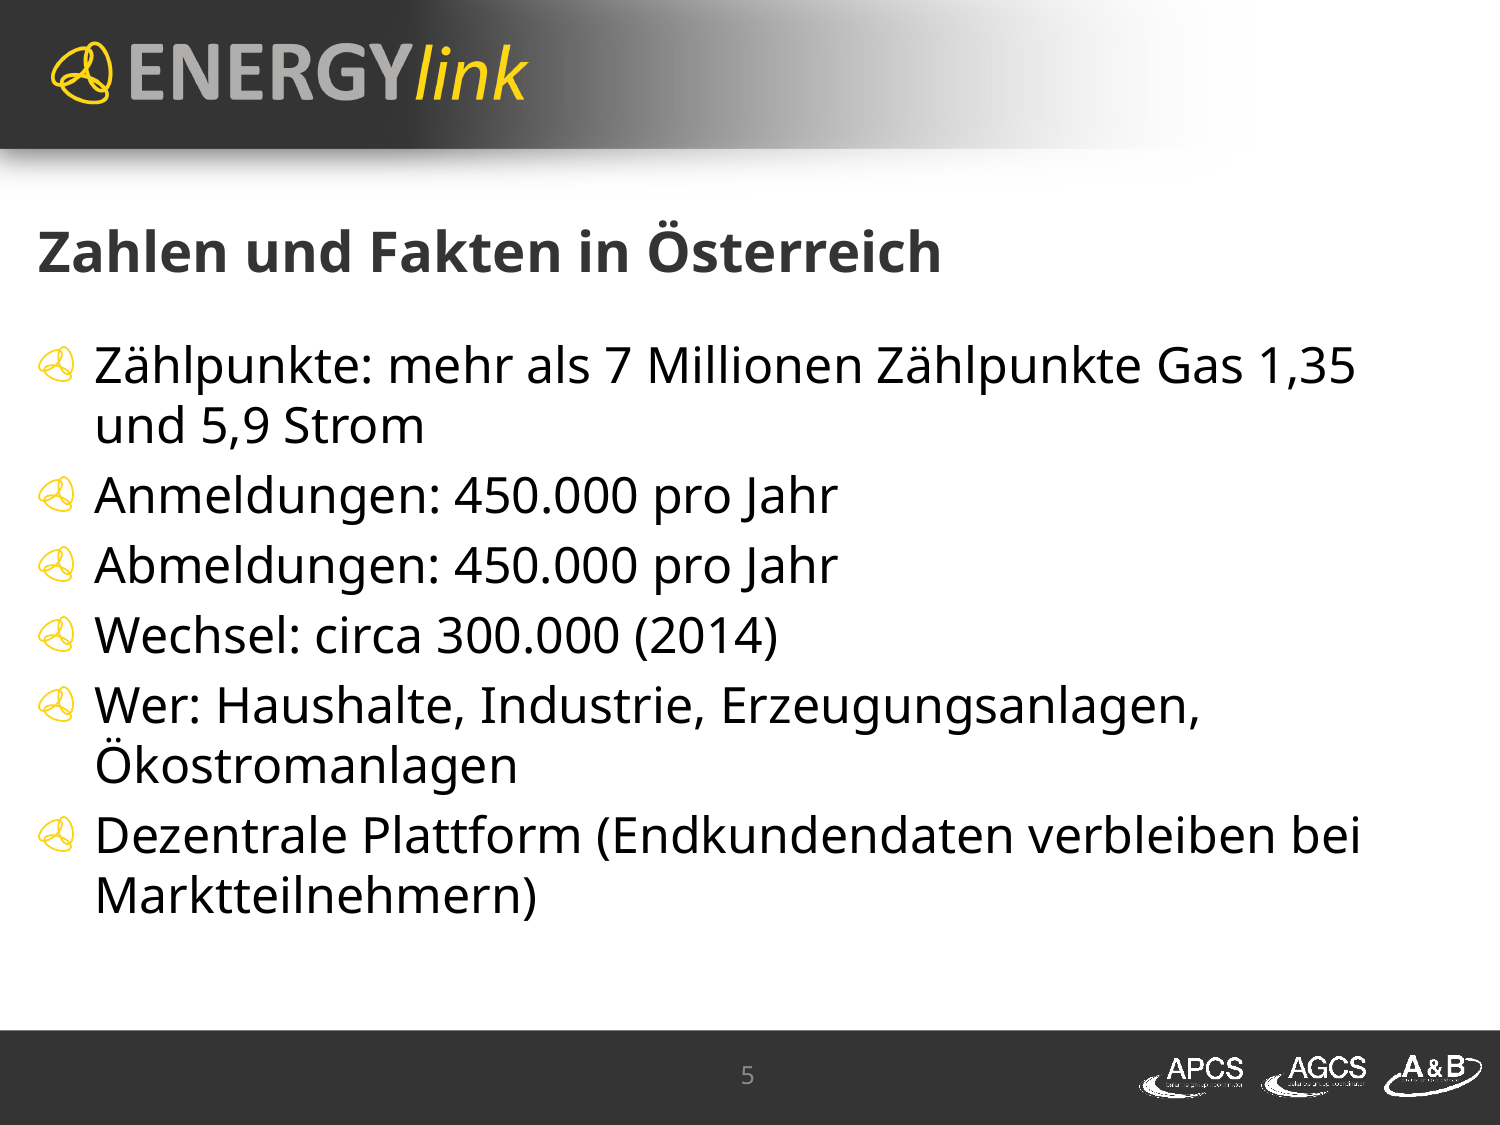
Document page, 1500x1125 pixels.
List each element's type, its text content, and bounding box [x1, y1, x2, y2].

picture [1384, 1055, 1482, 1097]
picture [1139, 1057, 1243, 1099]
picture [38, 616, 74, 652]
picture [1261, 1056, 1366, 1098]
title Zahlen und Fakten in Österreich [23, 184, 1468, 316]
picture [38, 686, 74, 722]
picture [38, 476, 74, 512]
picture [38, 346, 74, 382]
picture [38, 546, 74, 582]
slide_number 5 [572, 1046, 923, 1107]
picture [38, 816, 74, 852]
picture [0, 0, 1329, 231]
list Zählpunkte: mehr als 7 Millionen Zählpunkte Gas 1,35 und 5,9 Strom Anmeldungen: 450.000 pro Jahr Abmeldungen: 450.000 pro Jahr Wechsel: circa 300.000 (2014) Wer: Haushalte, Industrie, Erzeugungsanlagen, Ökostromanlagen Dezentrale Plattform (Endkundendaten verbleiben bei Marktteilnehmern) [23, 326, 1468, 1005]
